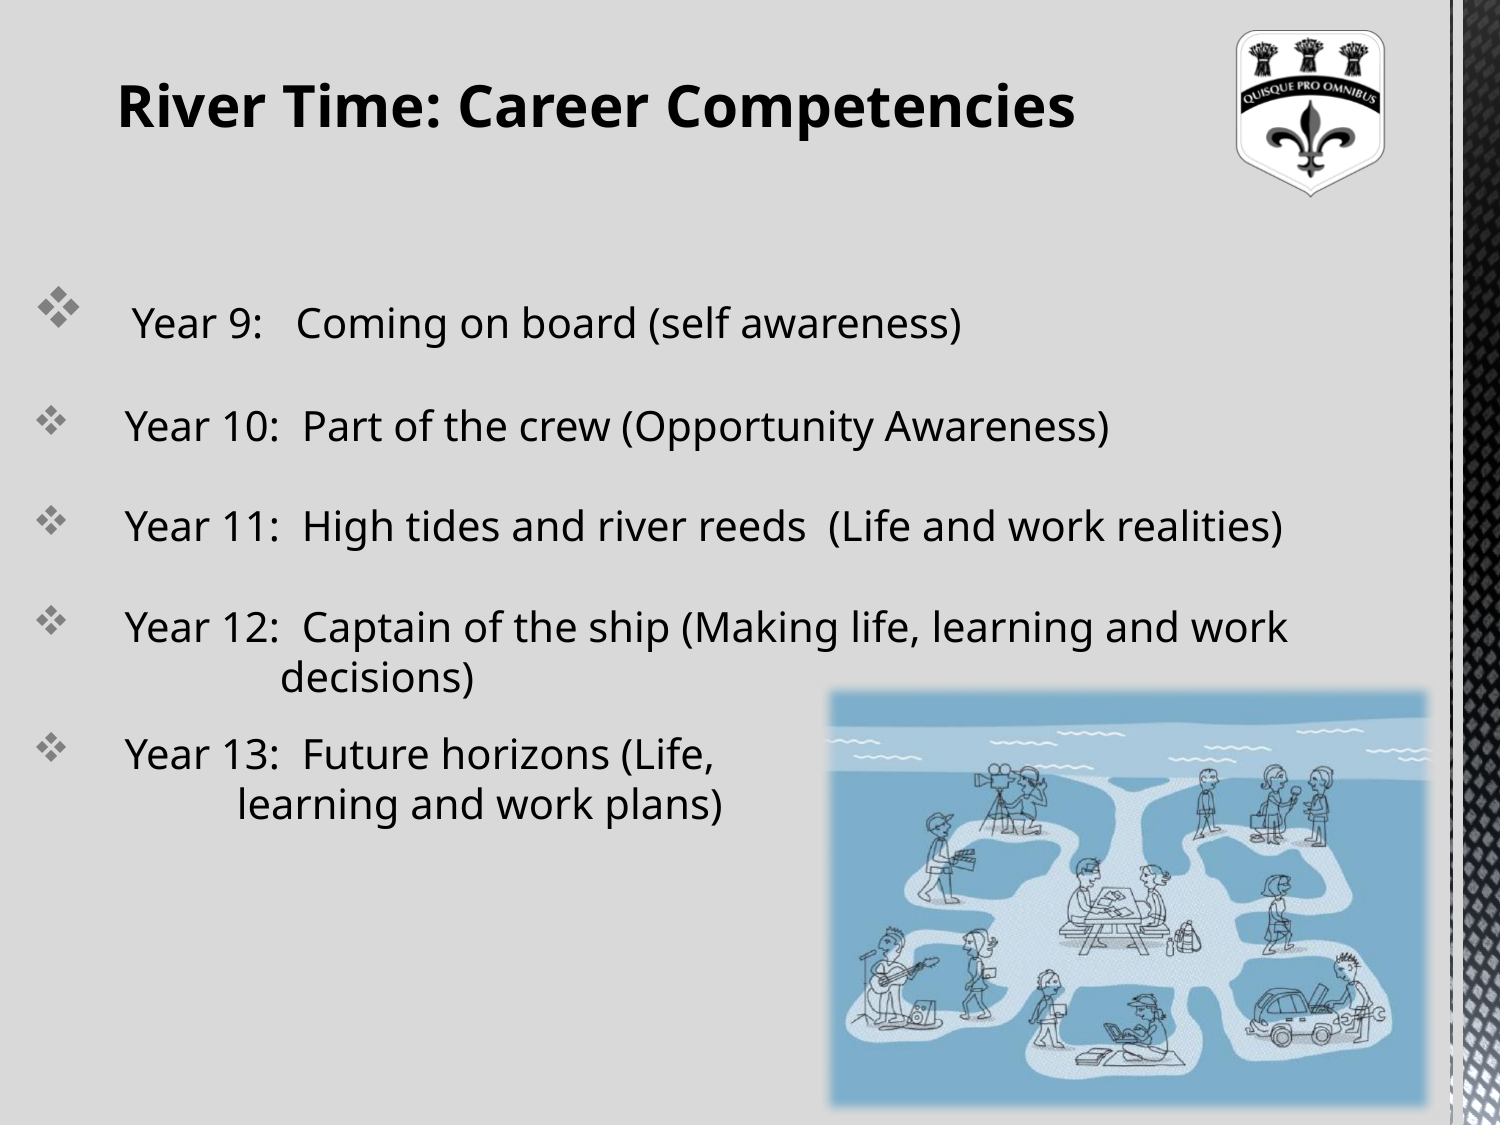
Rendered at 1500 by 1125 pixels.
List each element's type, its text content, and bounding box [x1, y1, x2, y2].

picture [818, 680, 1438, 1117]
list Year 9: Coming on board (self awareness) Year 10: Part of the crew (Opportunity Awareness) Year 11: High tides and river reeds (Life and work realities) Year 12: Captain of the ship (Making life, learning and work decisions) Year 13: Future horizons (Life, learning and work plans) [17, 255, 1358, 988]
picture [1447, 0, 1500, 1125]
picture [1233, 30, 1388, 198]
title River Time: Career Competencies [64, 33, 1128, 176]
